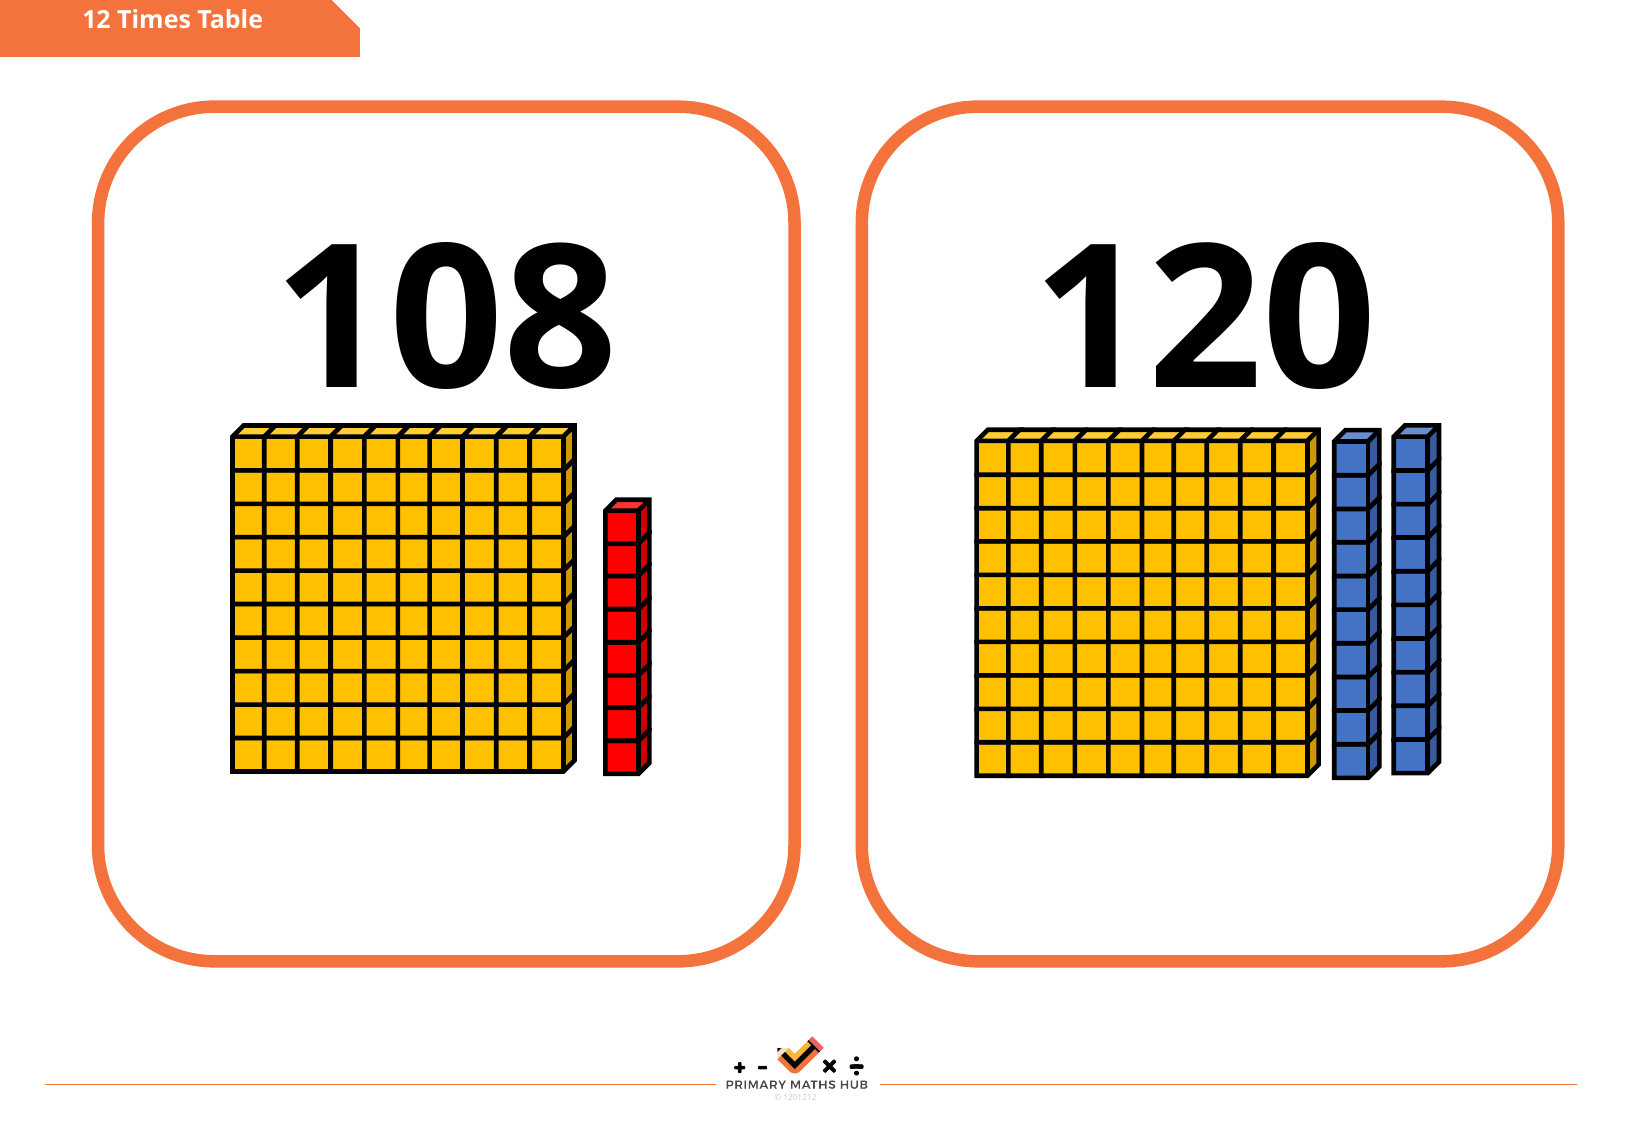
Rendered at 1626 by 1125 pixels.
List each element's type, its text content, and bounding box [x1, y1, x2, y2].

text_box [105, 105, 788, 179]
picture [722, 1034, 872, 1094]
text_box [232, 425, 575, 772]
text_box © 1201212 [720, 1084, 870, 1110]
text_box [860, 187, 1560, 963]
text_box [1393, 425, 1439, 774]
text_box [1334, 430, 1380, 778]
text_box 120 [857, 179, 1554, 435]
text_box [605, 499, 650, 774]
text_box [976, 429, 1319, 776]
text_box [869, 105, 1551, 179]
text_box 12 Times Table [0, 0, 361, 58]
text_box 108 [98, 179, 795, 435]
text_box [96, 207, 796, 963]
